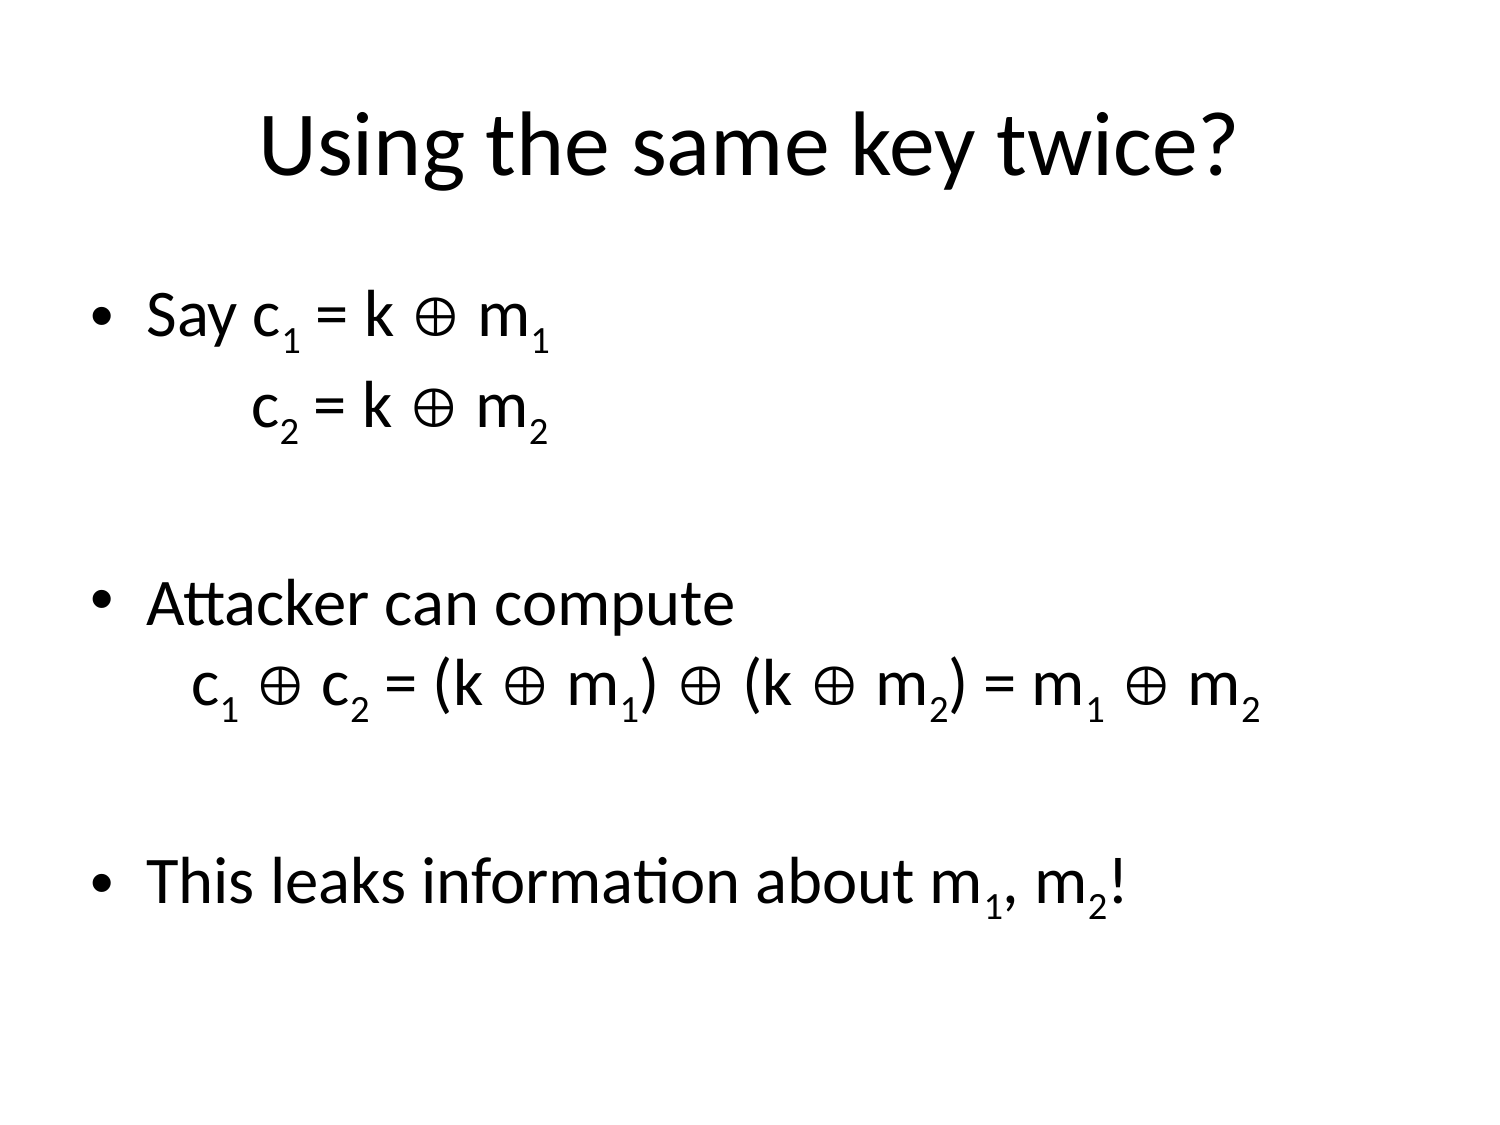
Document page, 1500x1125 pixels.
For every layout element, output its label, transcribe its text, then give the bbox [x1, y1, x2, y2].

title Using the same key twice? [75, 45, 1425, 233]
list Say c1 = k  m1 c2 = k  m2 Attacker can compute c1  c2 = (k  m1)  (k  m2) = m1  m2 This leaks information about m1, m2! [75, 262, 1425, 1005]
